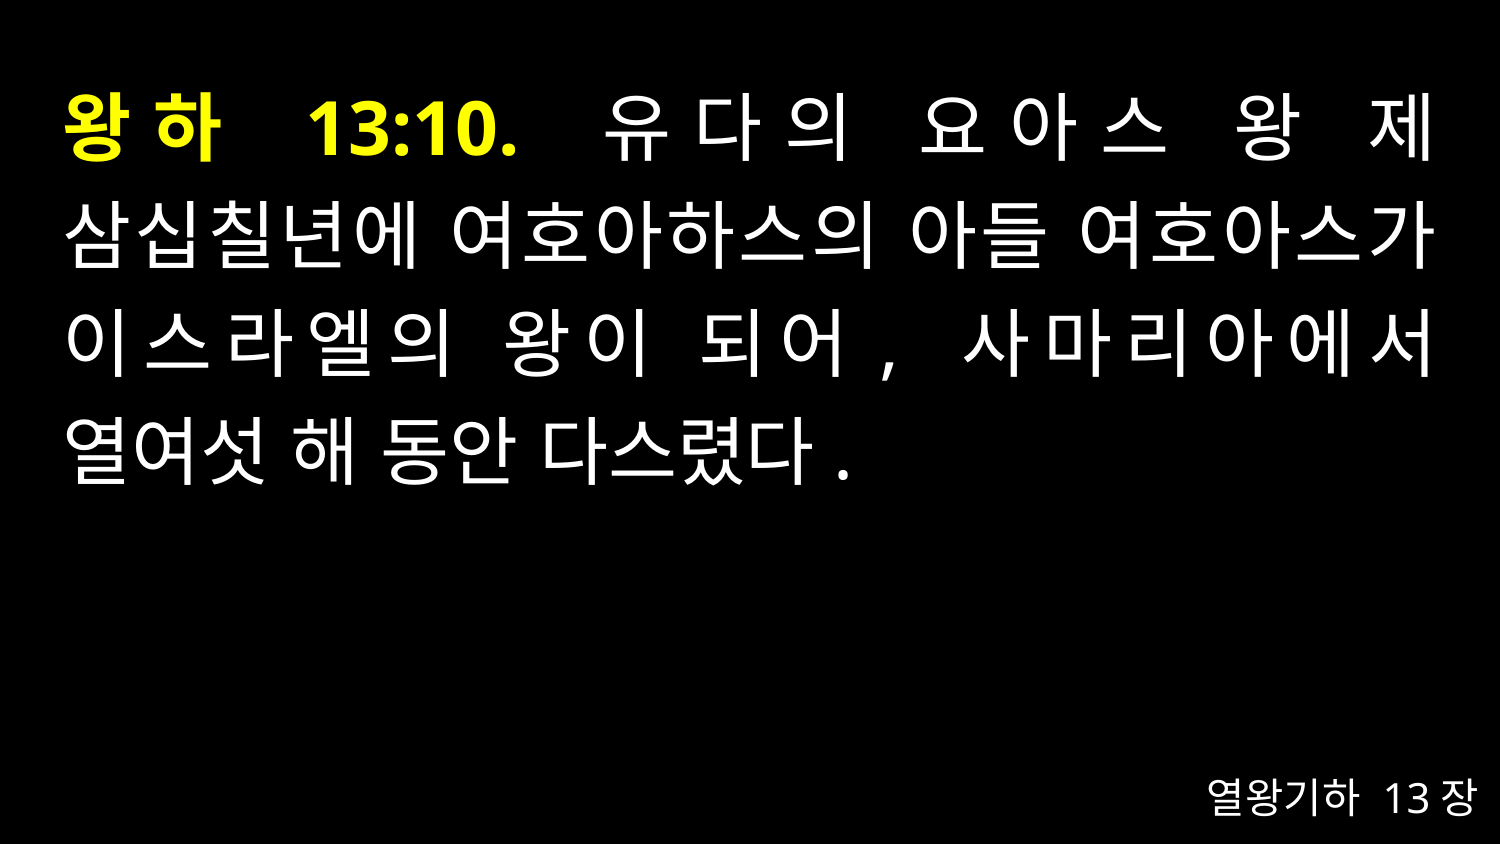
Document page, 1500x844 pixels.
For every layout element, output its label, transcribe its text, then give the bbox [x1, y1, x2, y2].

subtitle 열왕기하 13장 [916, 770, 1500, 844]
title 왕하 13:10. 유다의 요아스 왕 제 삼십칠년에 여호아하스의 아들 여호아스가 이스라엘의 왕이 되어, 사마리아에서 열여섯 해 동안 다스렸다. [0, 0, 1500, 844]
